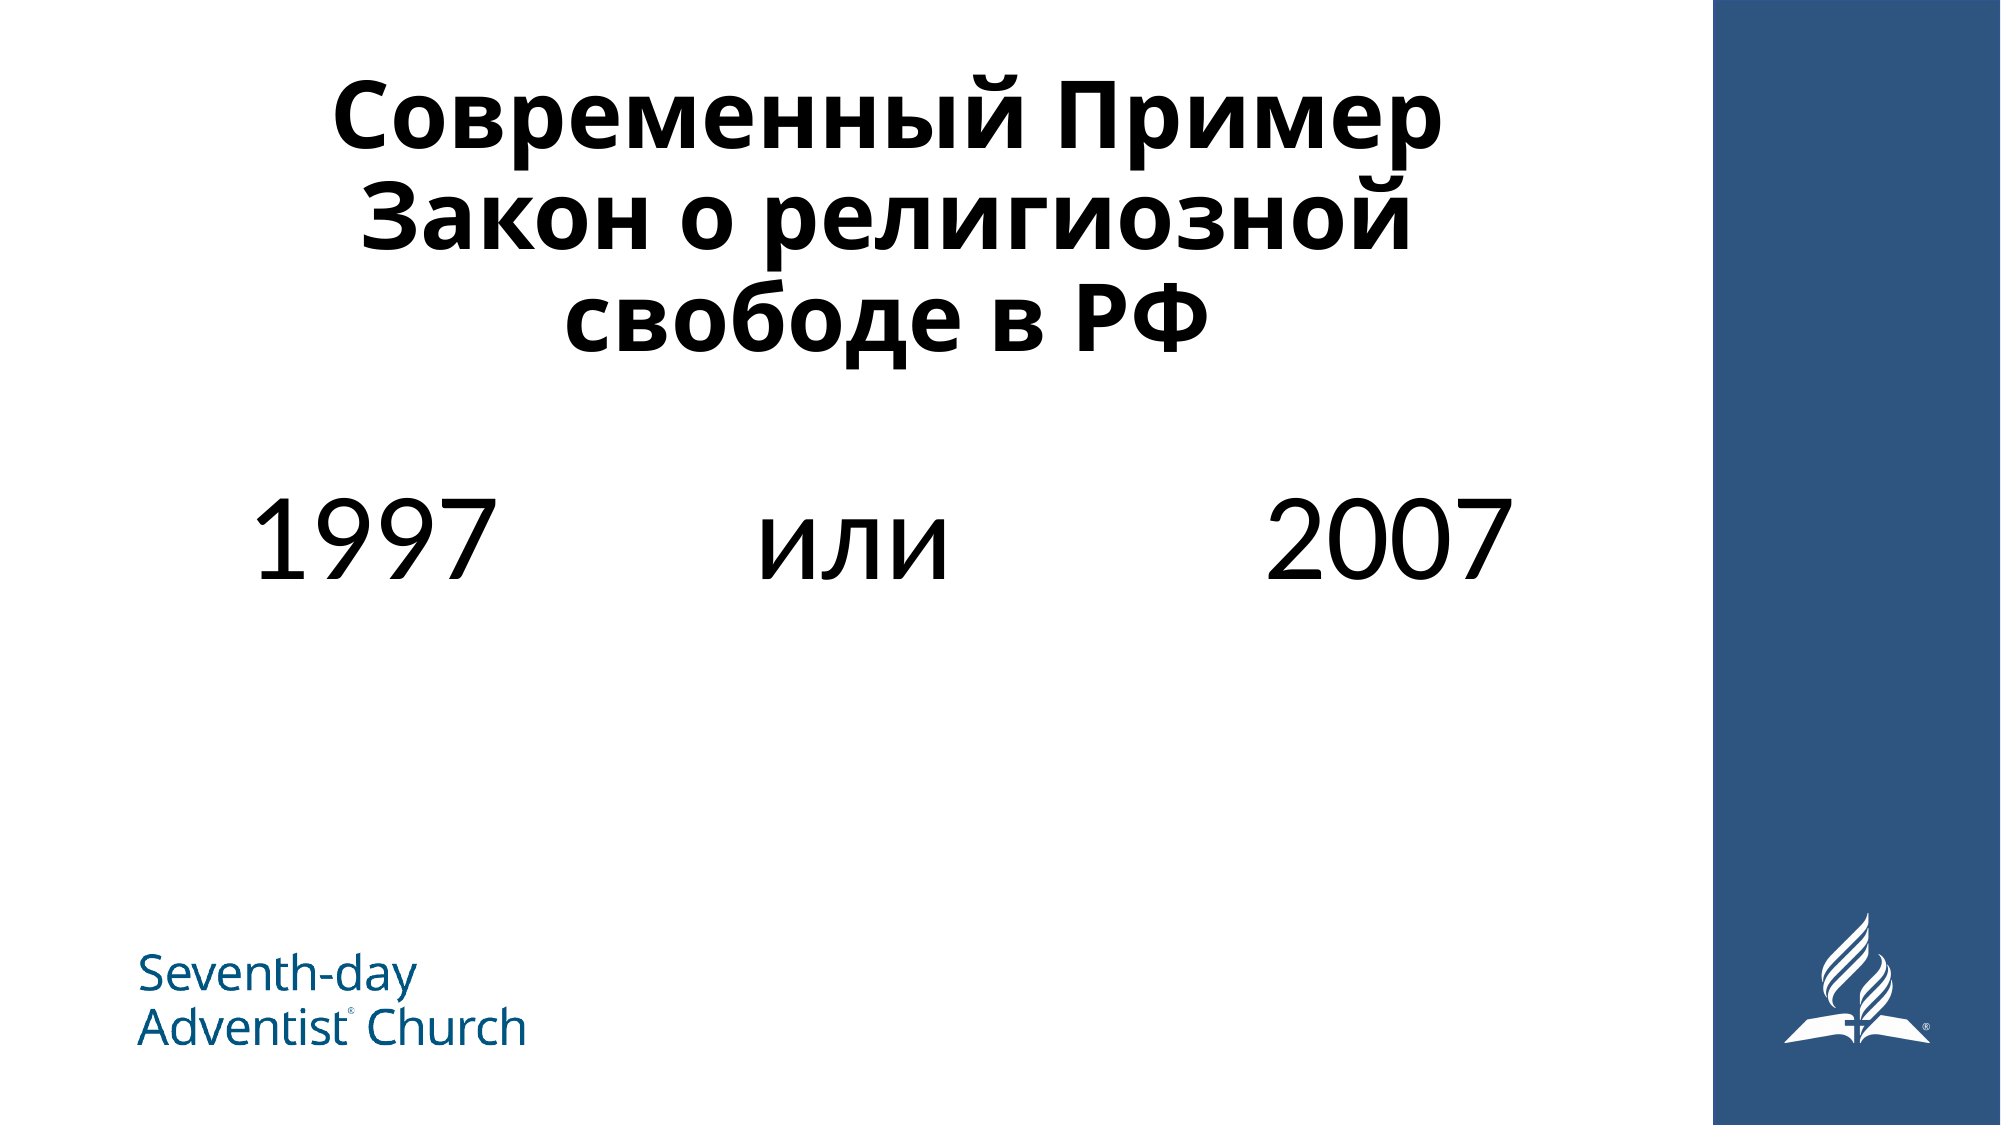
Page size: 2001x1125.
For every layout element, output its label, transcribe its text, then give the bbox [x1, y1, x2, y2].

picture [120, 911, 537, 1073]
picture [1771, 892, 1943, 1064]
title Современный Пример Закон о религиозной свободе в РФ [137, 59, 1639, 380]
text_box 1997 или 2007 [232, 447, 1532, 613]
